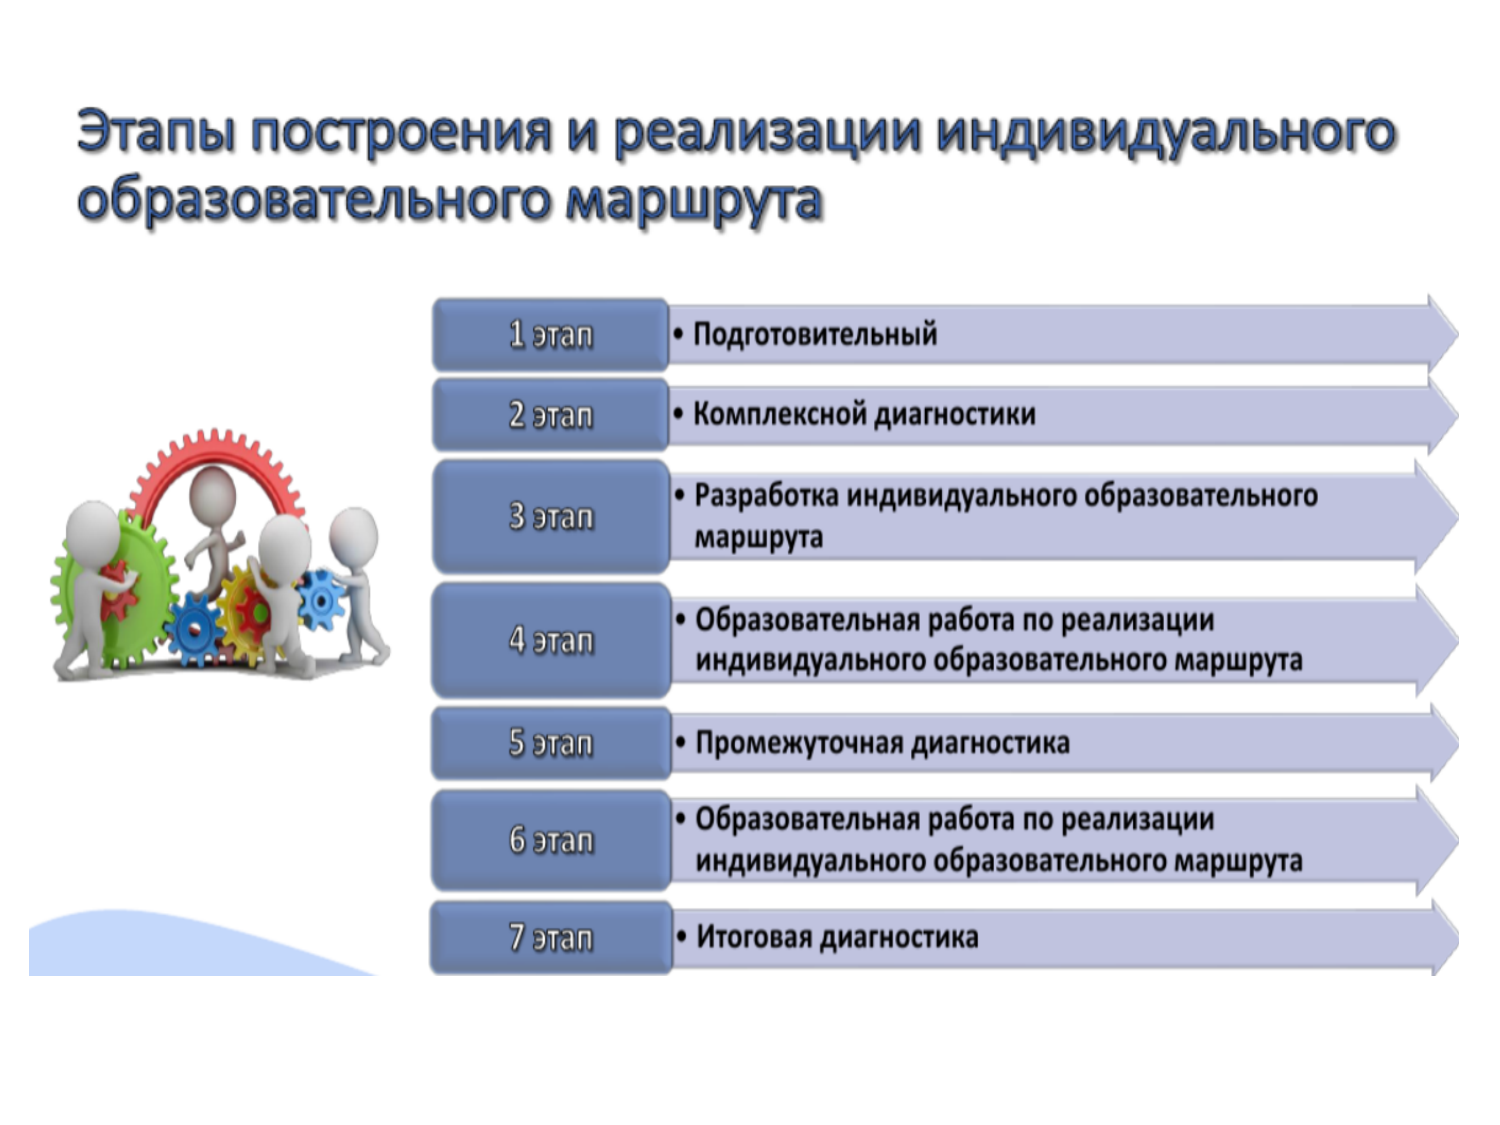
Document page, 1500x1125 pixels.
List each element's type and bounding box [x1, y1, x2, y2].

list [29, 276, 1459, 977]
picture [29, 54, 1435, 277]
